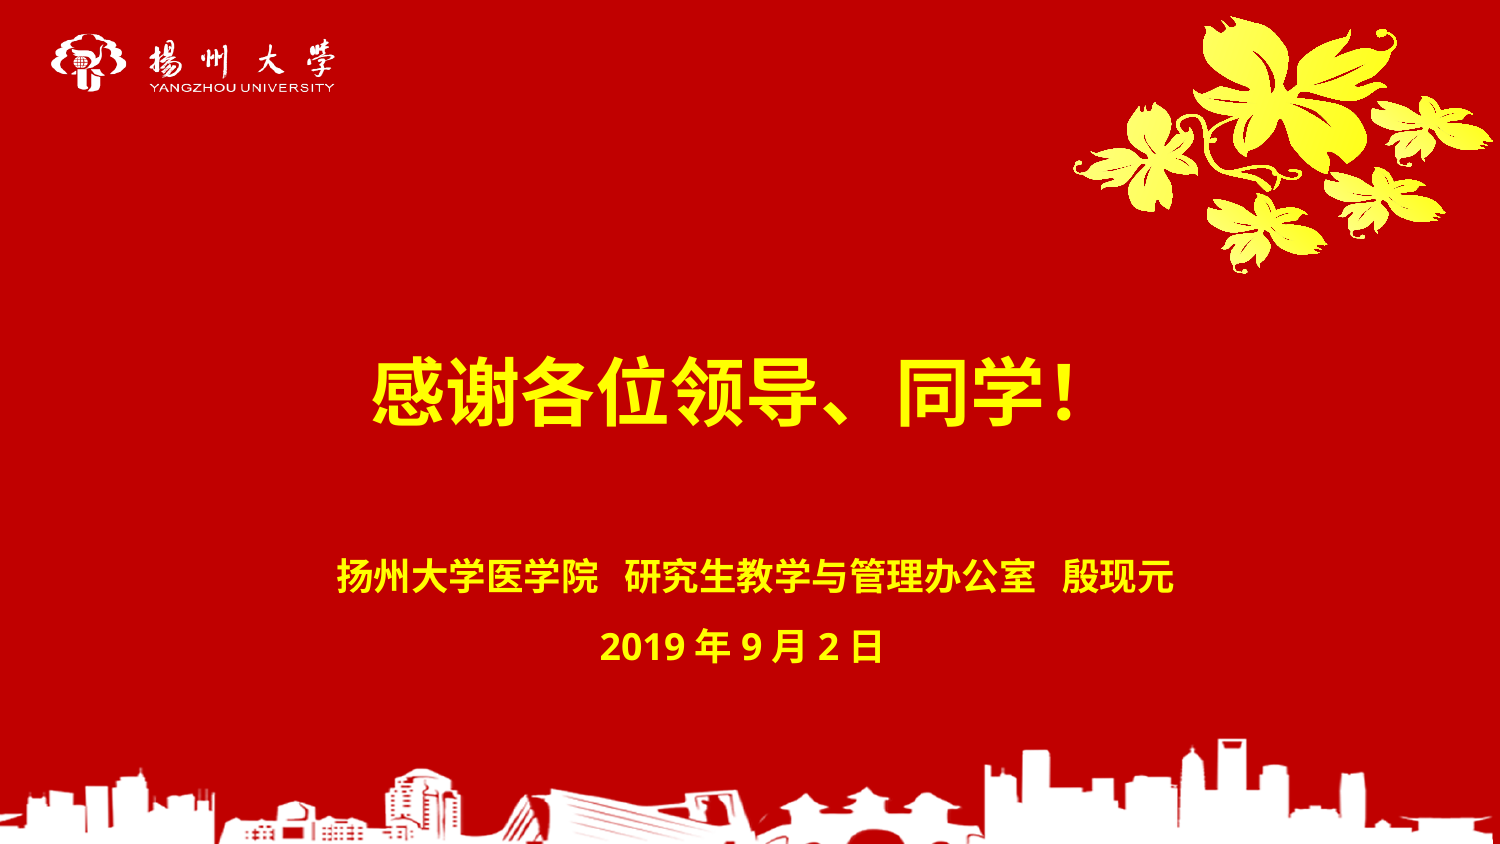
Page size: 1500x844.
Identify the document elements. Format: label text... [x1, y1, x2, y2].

text_box [1324, 167, 1446, 239]
text_box [1073, 16, 1397, 212]
text_box 扬州大学医学院 研究生教学与管理办公室 殷现元 2019年9月2日 [92, 519, 1393, 669]
picture [0, 0, 1500, 844]
text_box [1371, 96, 1493, 167]
text_box 感谢各位领导、同学！ [165, 337, 1292, 443]
text_box [1207, 193, 1328, 274]
